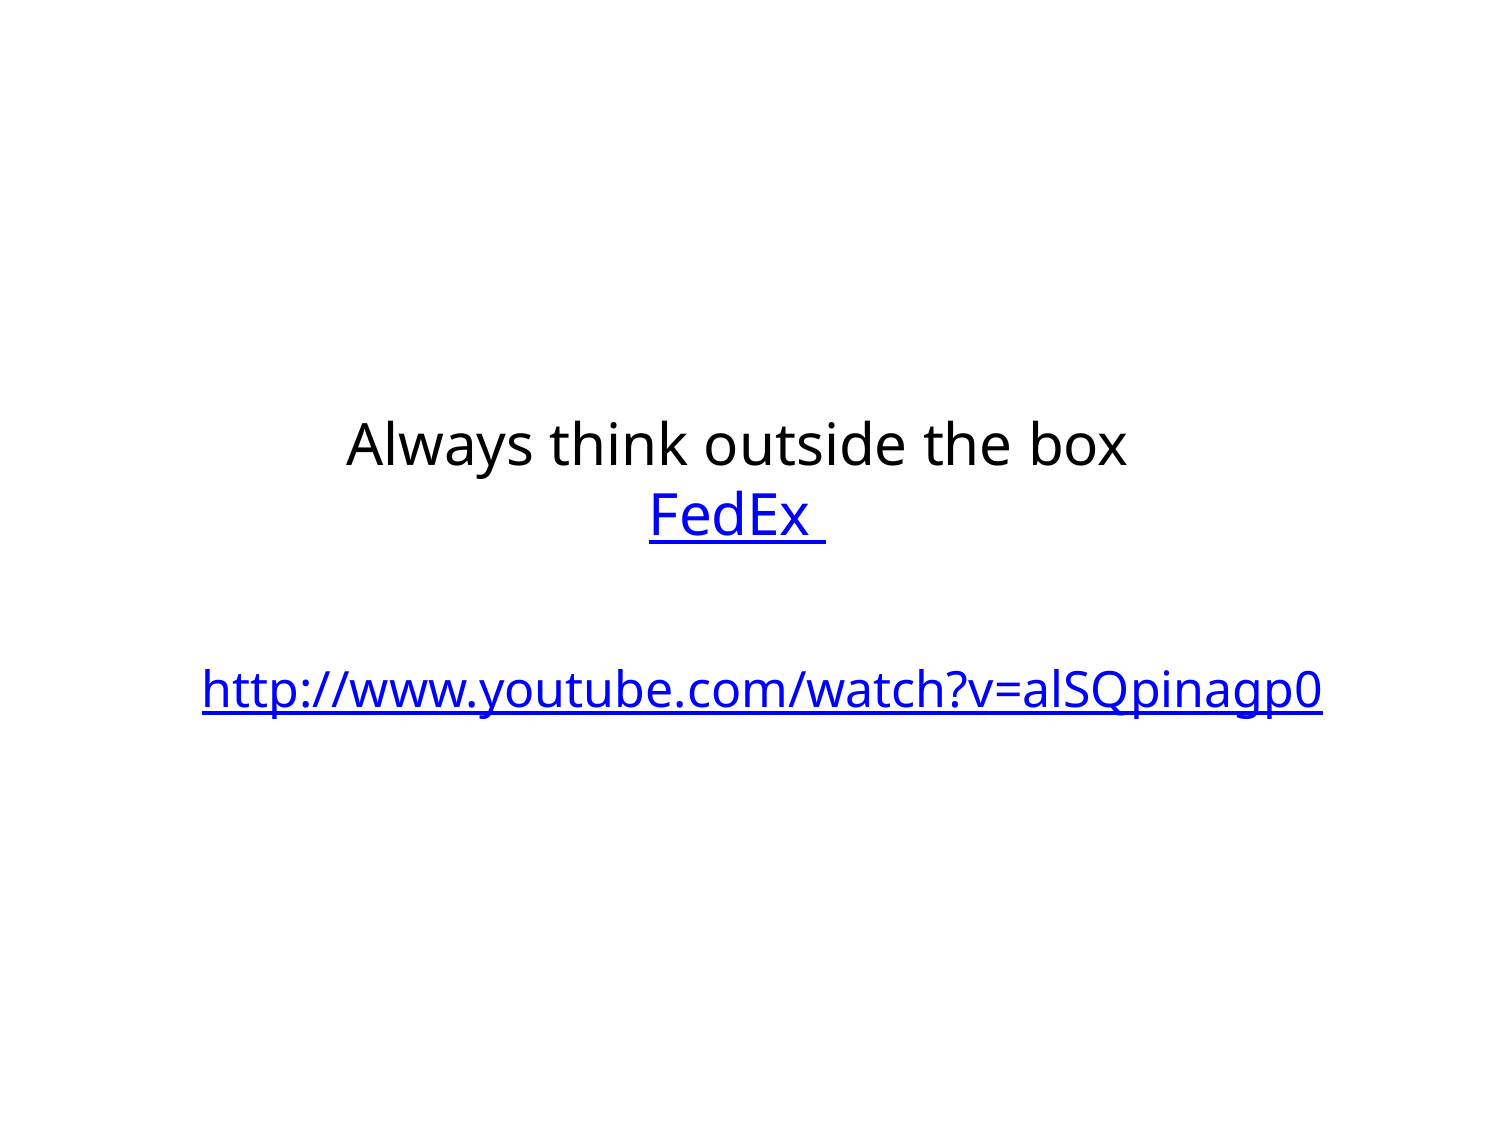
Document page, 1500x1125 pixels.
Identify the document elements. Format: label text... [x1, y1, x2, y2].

text_box Always think outside the box FedEx [62, 399, 1413, 564]
text_box http://www.youtube.com/watch?v=alSQpinagp0 [150, 649, 1375, 733]
